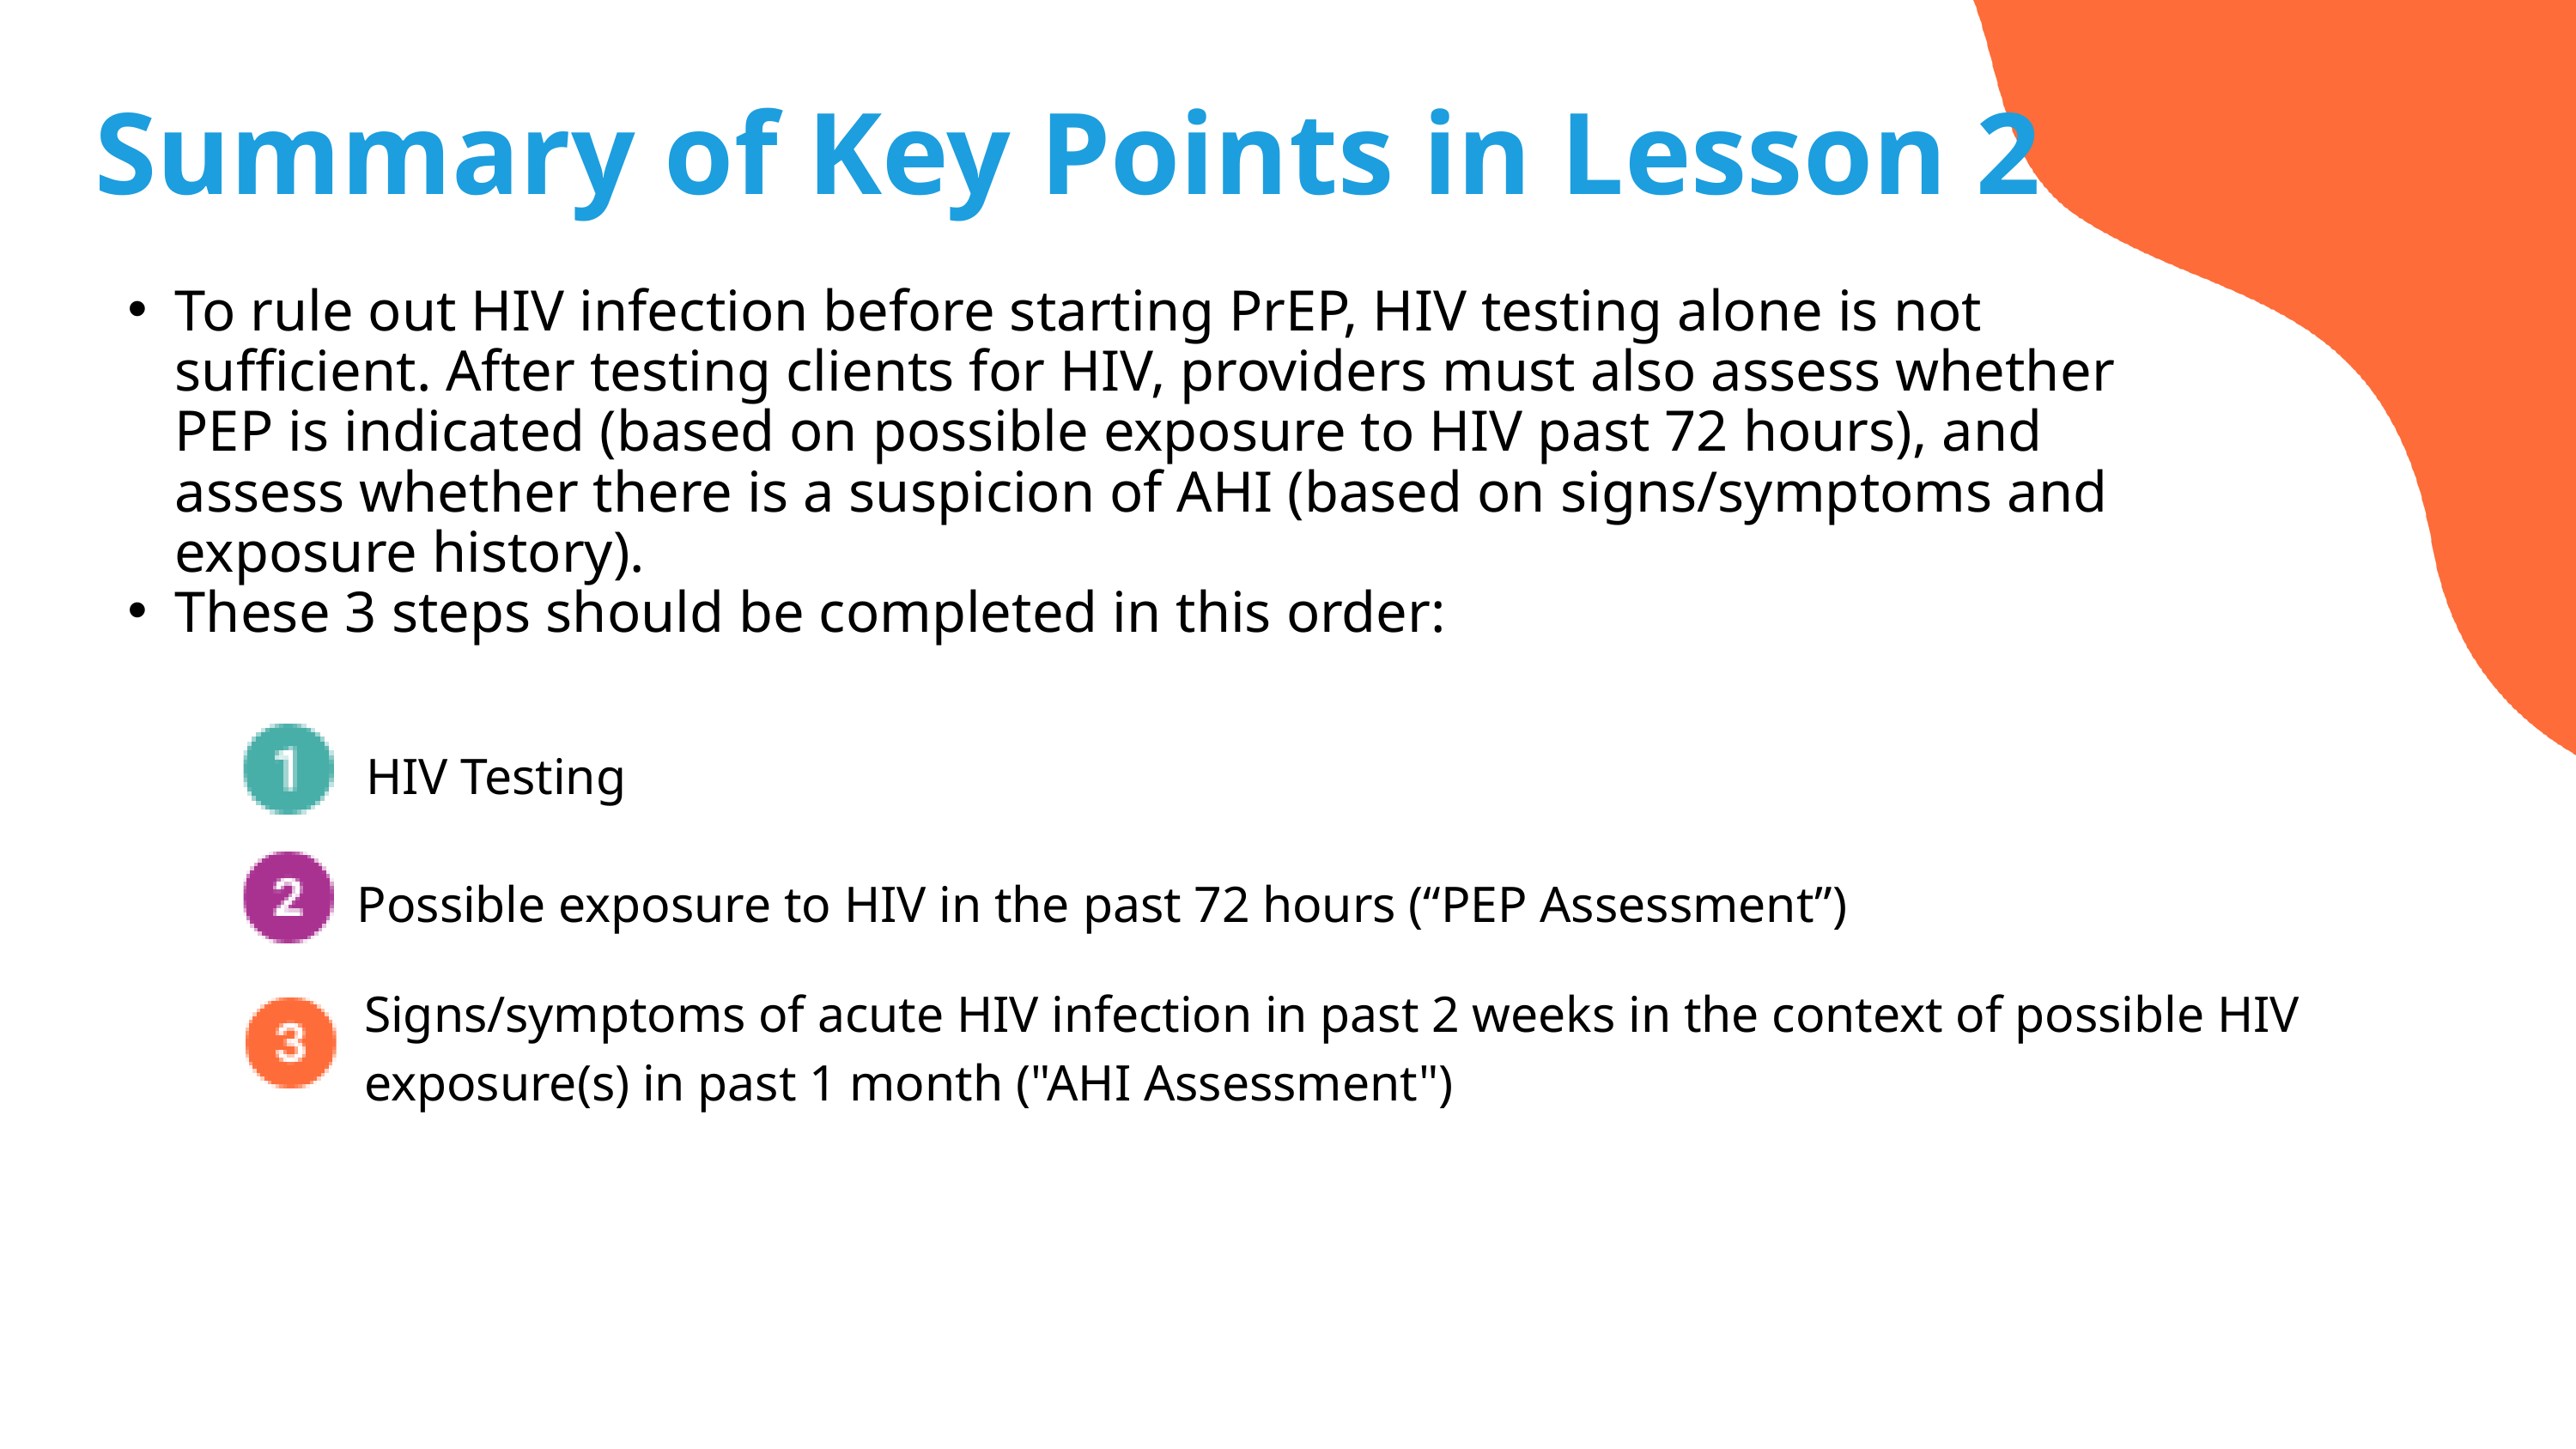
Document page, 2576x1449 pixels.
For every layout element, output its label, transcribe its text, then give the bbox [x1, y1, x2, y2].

text_box Signs/symptoms of acute HIV infection in past 2 weeks in the context of possible HIV exposure(s) in past 1 month ("AHI Assessment") [364, 973, 2456, 1112]
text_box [243, 724, 2093, 815]
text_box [243, 852, 2457, 943]
text_box Summary of Key Points in Lesson 2 [94, 58, 2278, 217]
text_box [246, 997, 337, 1088]
text_box [1801, 0, 2576, 805]
text_box To rule out HIV infection before starting PrEP, HIV testing alone is not sufficient. After testing clients for HIV, providers must also assess whether PEP is indicated (based on possible exposure to HIV past 72 hours), and assess whether there is a suspicion of AHI (based on signs/symptoms and exposure history). These 3 steps should be completed in this order: [80, 282, 2195, 644]
